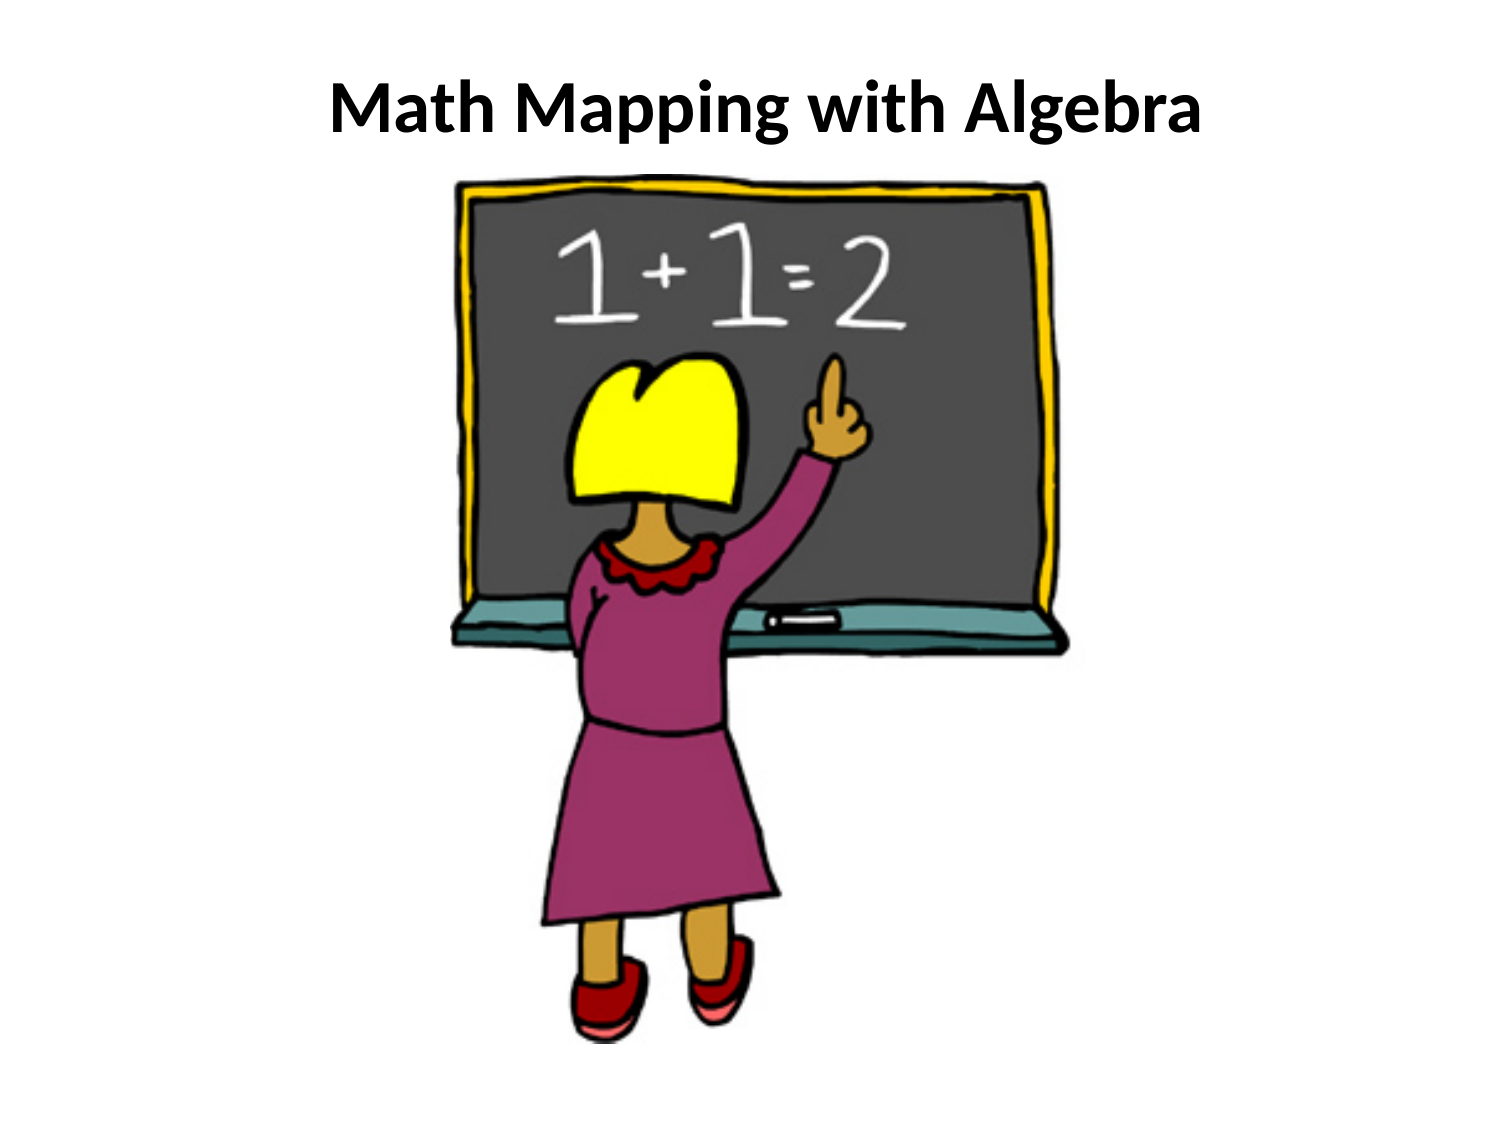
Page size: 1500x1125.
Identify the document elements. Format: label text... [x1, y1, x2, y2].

picture [449, 174, 1088, 1044]
text_box Math Mapping with Algebra [50, 49, 1500, 335]
